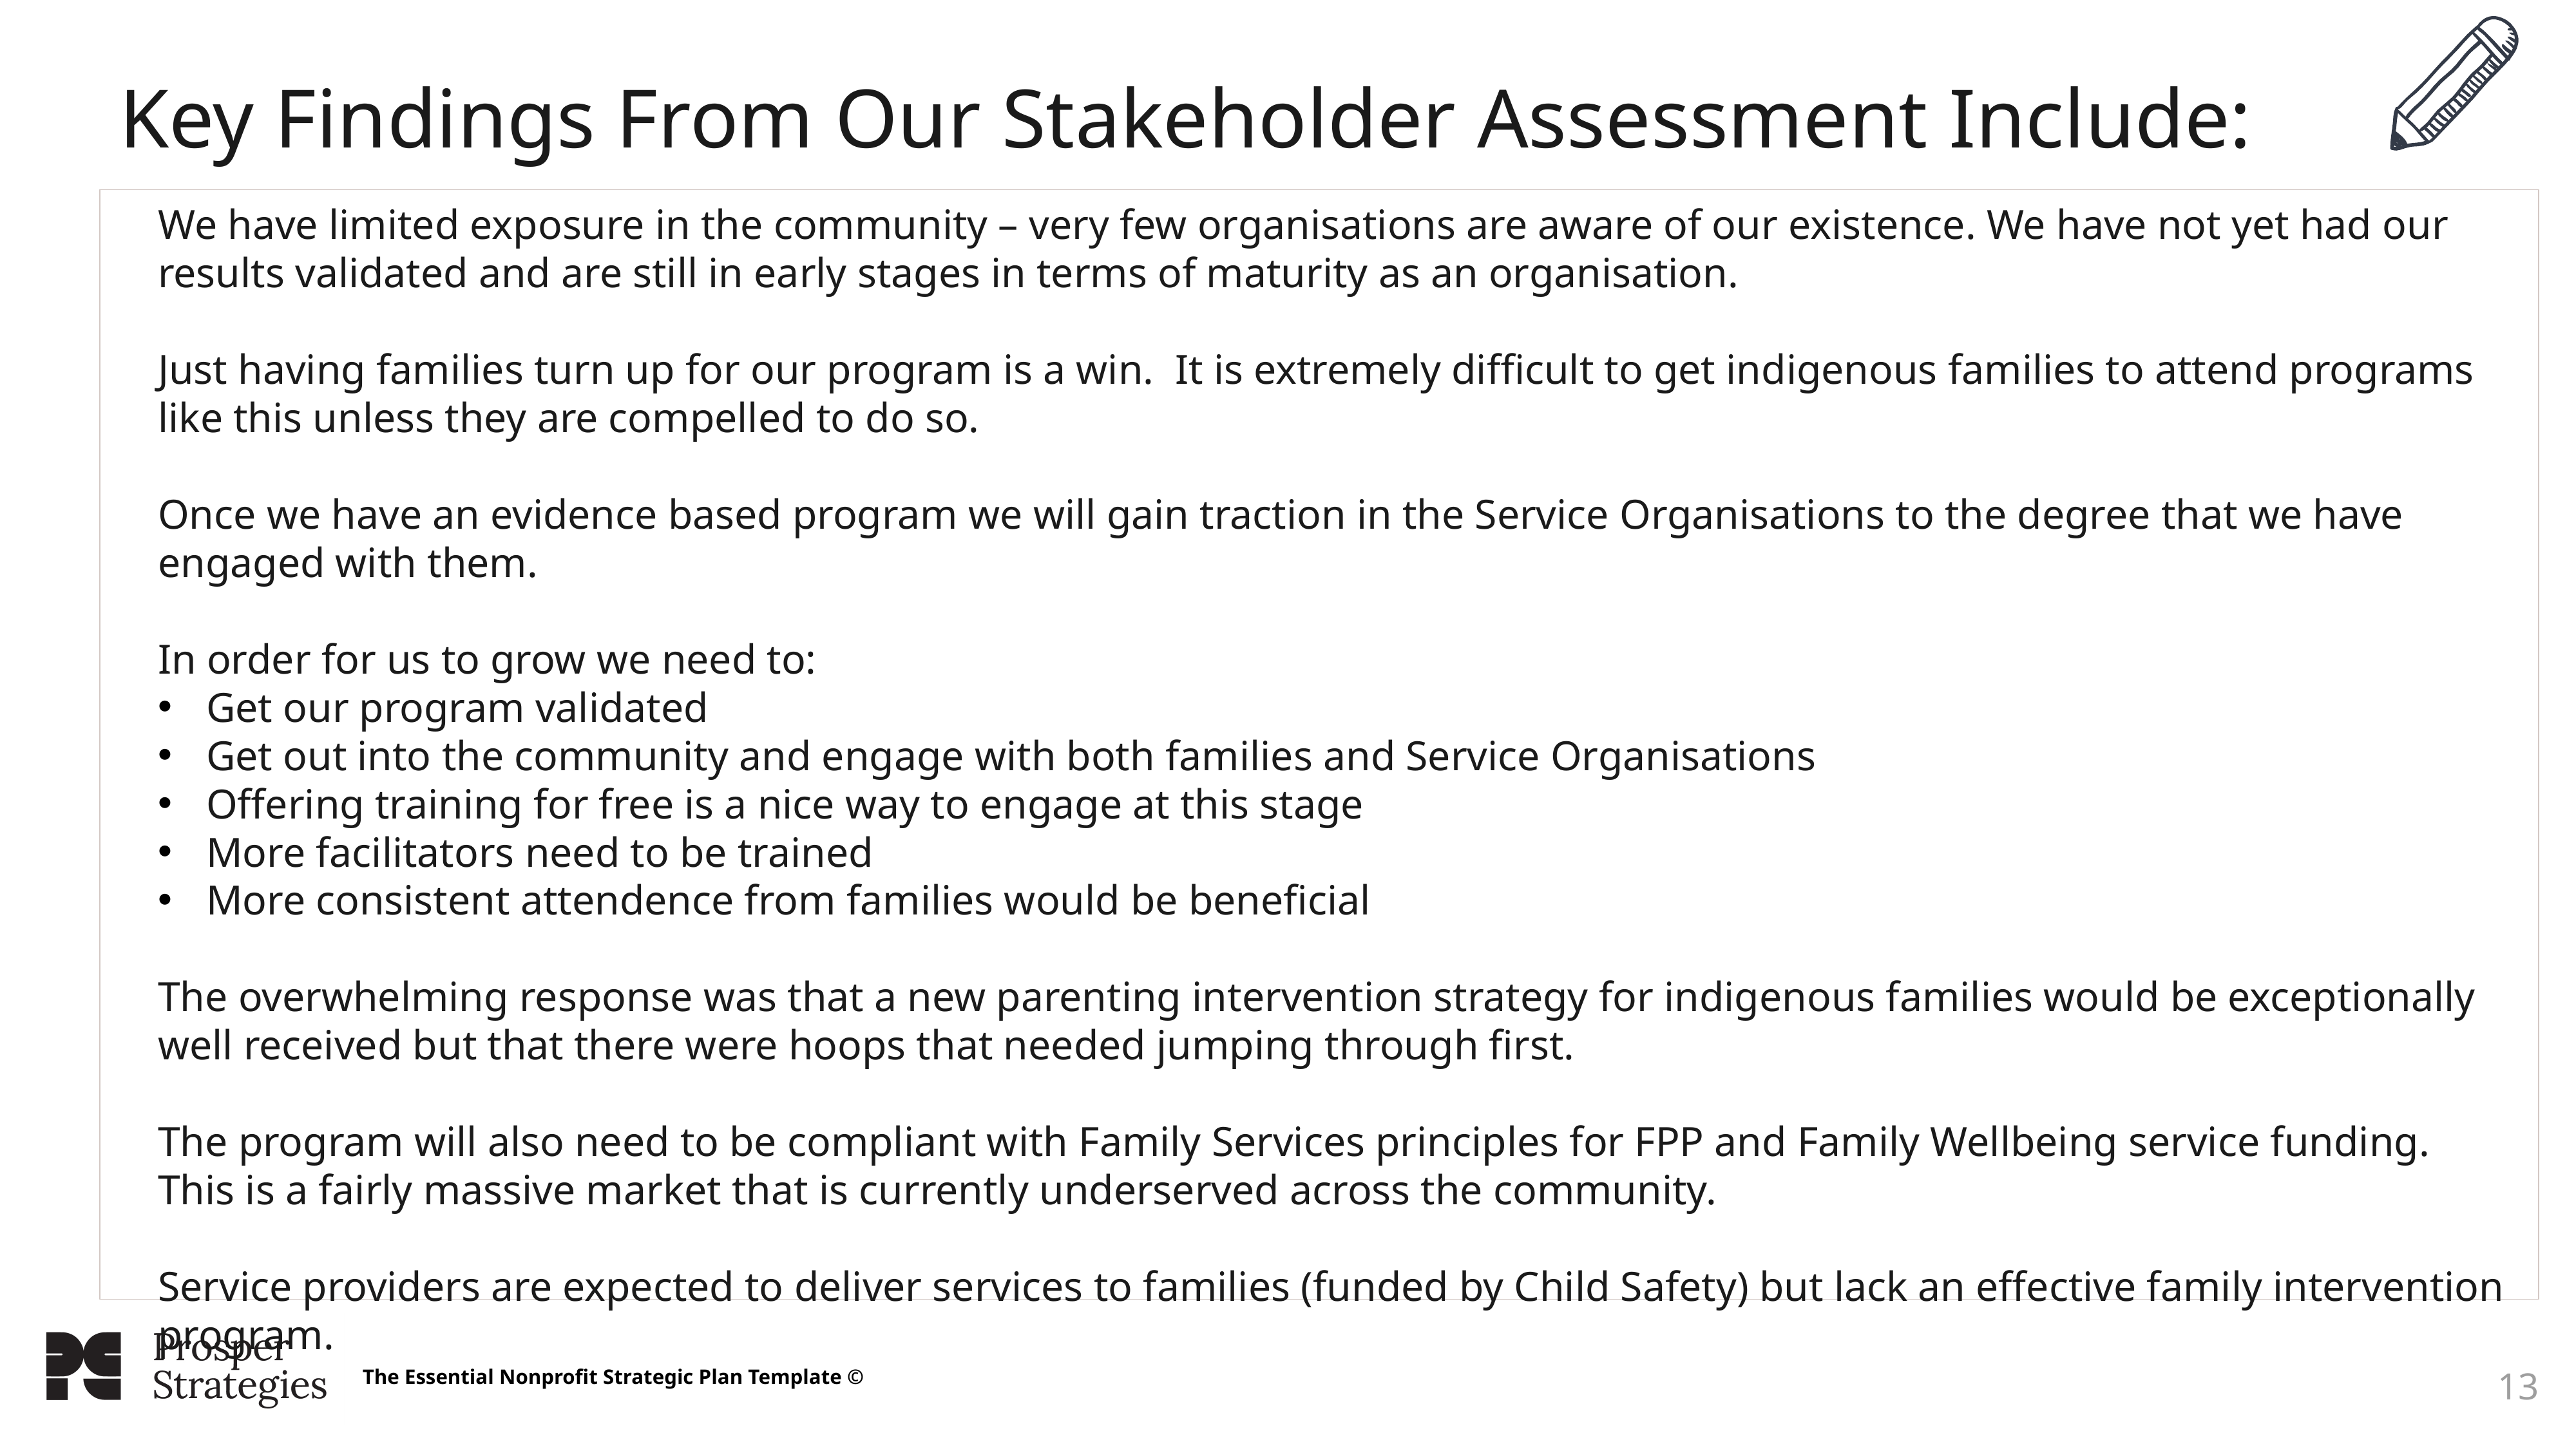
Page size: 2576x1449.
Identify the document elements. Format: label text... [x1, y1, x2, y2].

slide_number ‹#› [2410, 1338, 2566, 1449]
text_box [2390, 15, 2519, 151]
text_box We have limited exposure in the community – very few organisations are aware of our existence. We have not yet had our results validated and are still in early stages in terms of maturity as an organisation. Just having families turn up for our program is a win. It is extremely difficult to get indigenous families to attend programs like this unless they are compelled to do so. Once we have an evidence based program we will gain traction in the Service Organisations to the degree that we have engaged with them. In order for us to grow we need to: Get our program validated Get out into the community and engage with both families and Service Organisations Offering training for free is a nice way to engage at this stage More facilitators need to be trained More consistent attendence from families would be beneficial The overwhelming response was that a new parenting intervention strategy for indigenous families would be exceptionally well received but that there were hoops that needed jumping through first. The program will also need to be compliant with Family Services principles for FPP and Family Wellbeing service funding. This is a fairly massive market that is currently underserved across the community. Service providers are expected to deliver services to families (funded by Child Safety) but lack an effective family intervention program. [100, 189, 2539, 1300]
picture [23, 1313, 345, 1425]
text_box The Essential Nonprofit Strategic Plan Template © [352, 1354, 1030, 1398]
subtitle Key Findings From Our Stakeholder Assessment Include: [93, 27, 2411, 205]
